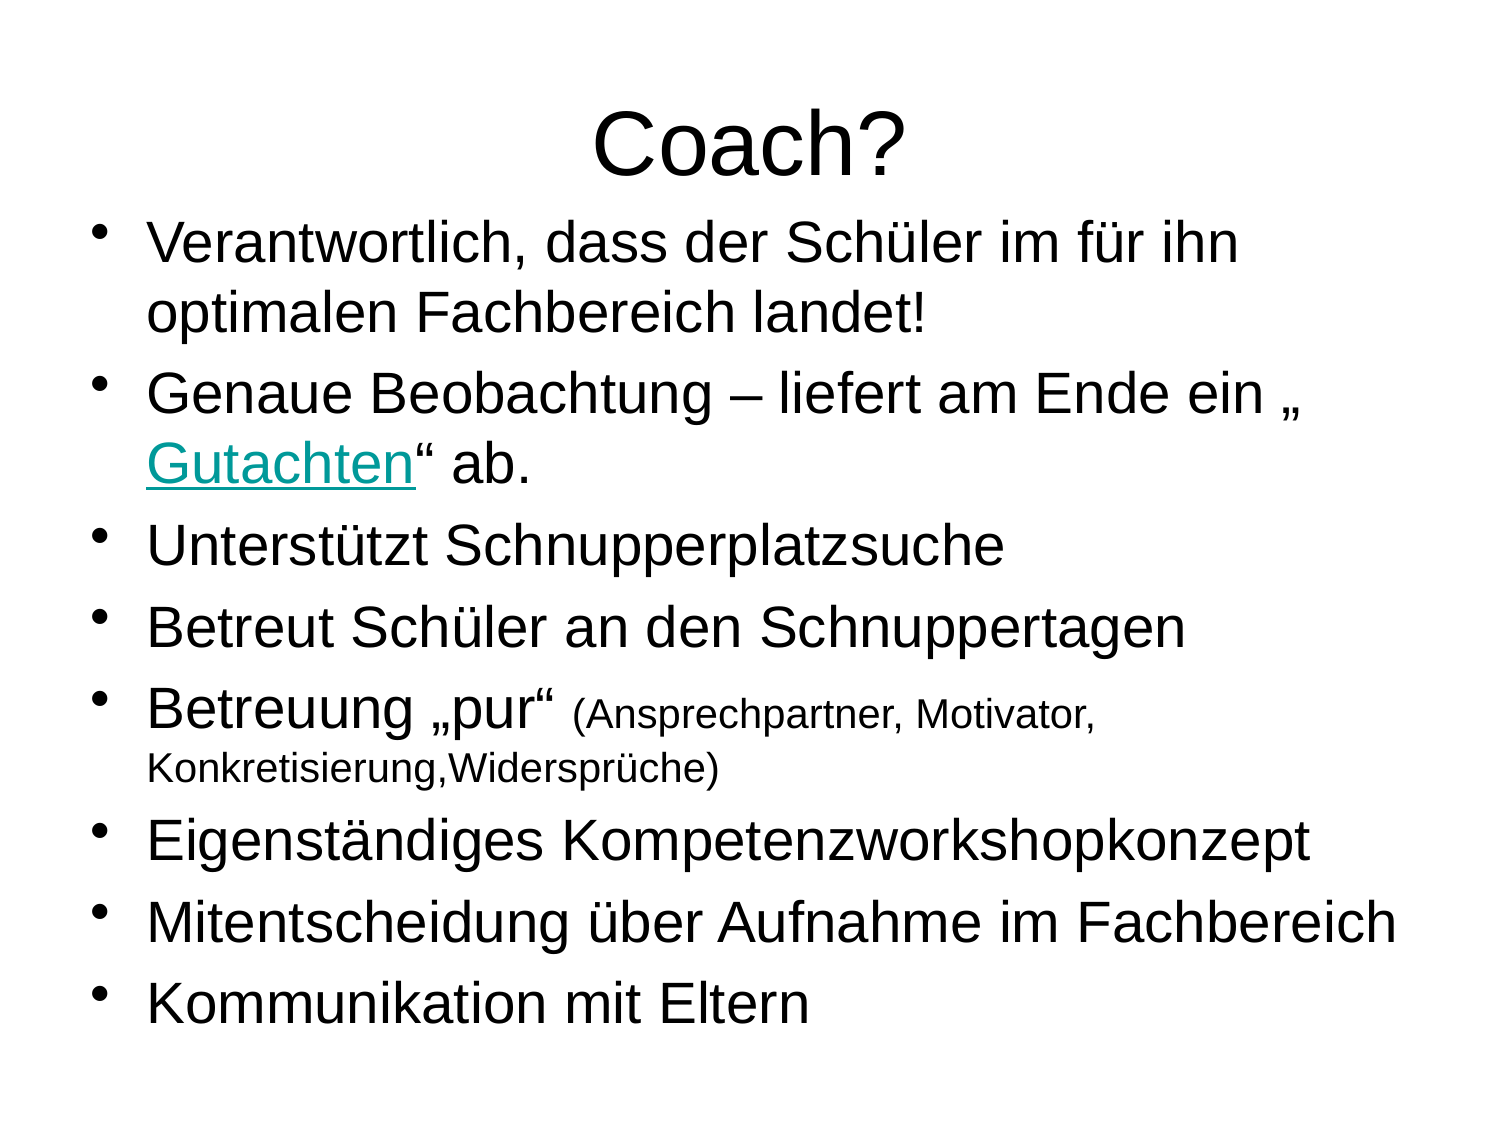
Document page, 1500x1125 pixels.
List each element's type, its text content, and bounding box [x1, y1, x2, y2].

title Coach? [74, 44, 1426, 196]
list Verantwortlich, dass der Schüler im für ihn optimalen Fachbereich landet! Genaue Beobachtung – liefert am Ende ein „Gutachten“ ab. Unterstützt Schnupperplatzsuche Betreut Schüler an den Schnuppertagen Betreuung „pur“ (Ansprechpartner, Motivator, Konkretisierung,Widersprüche) Eigenständiges Kompetenzworkshopkonzept Mitentscheidung über Aufnahme im Fachbereich Kommunikation mit Eltern [74, 196, 1426, 1091]
